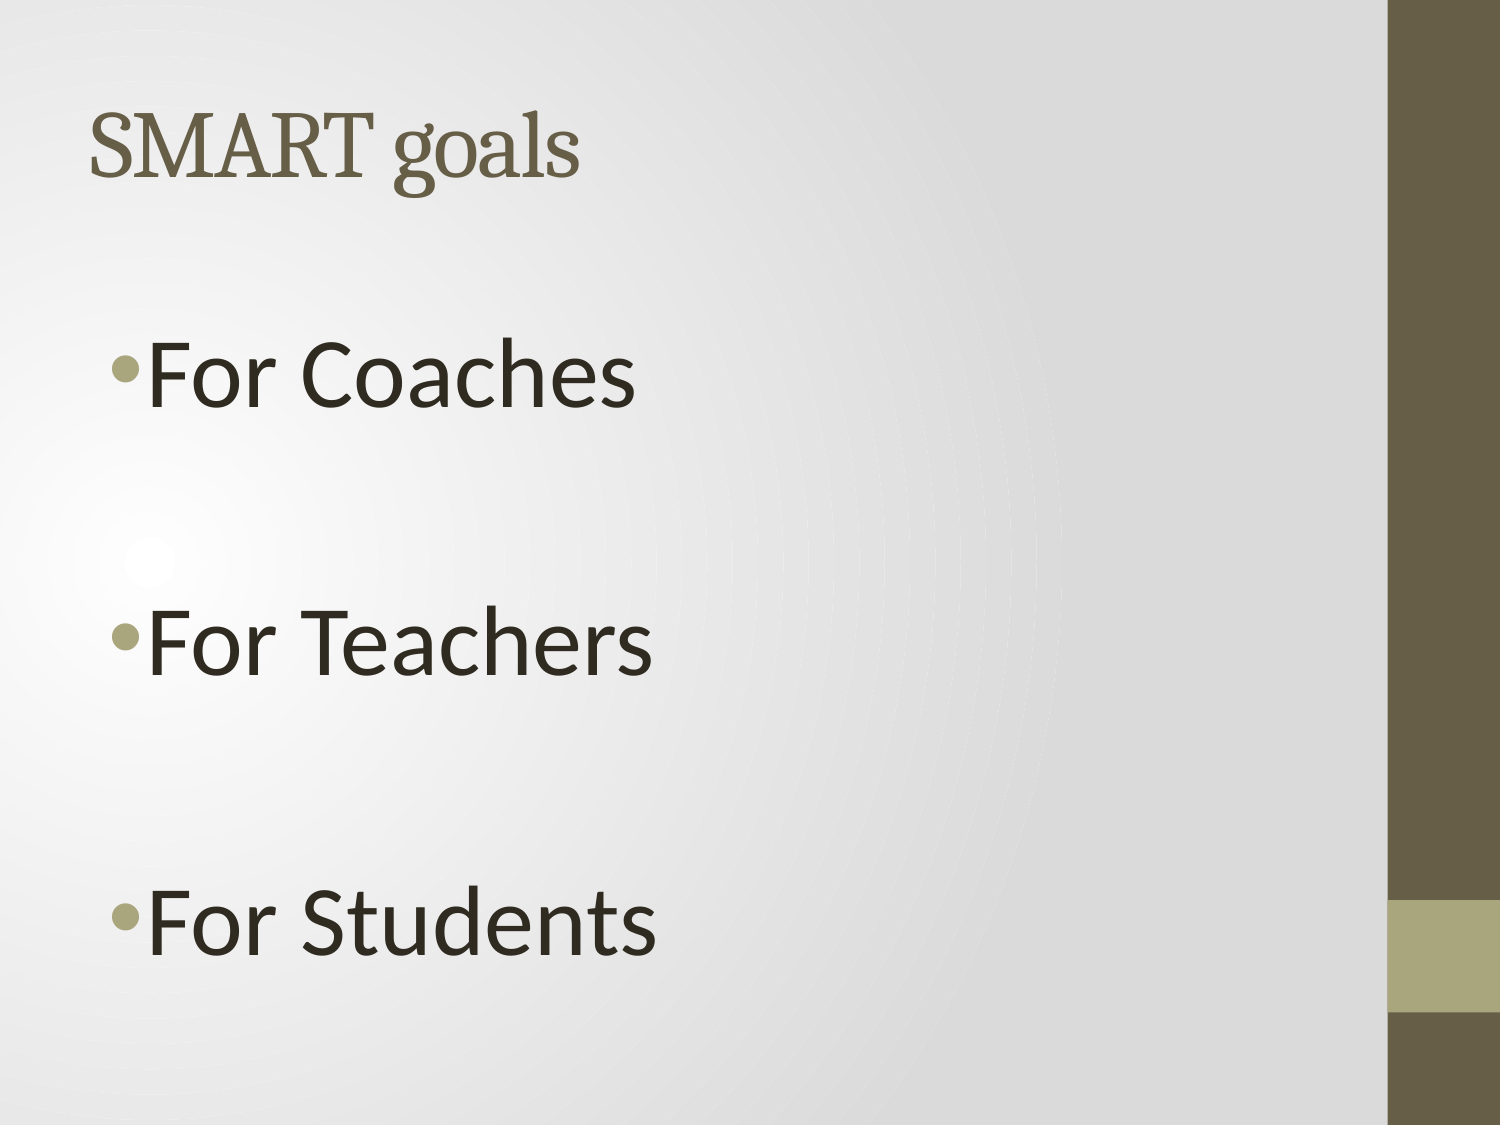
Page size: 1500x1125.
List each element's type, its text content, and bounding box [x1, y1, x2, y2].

title SMART goals [75, 45, 1325, 233]
list For Coaches For Teachers For Students [75, 299, 1325, 1050]
